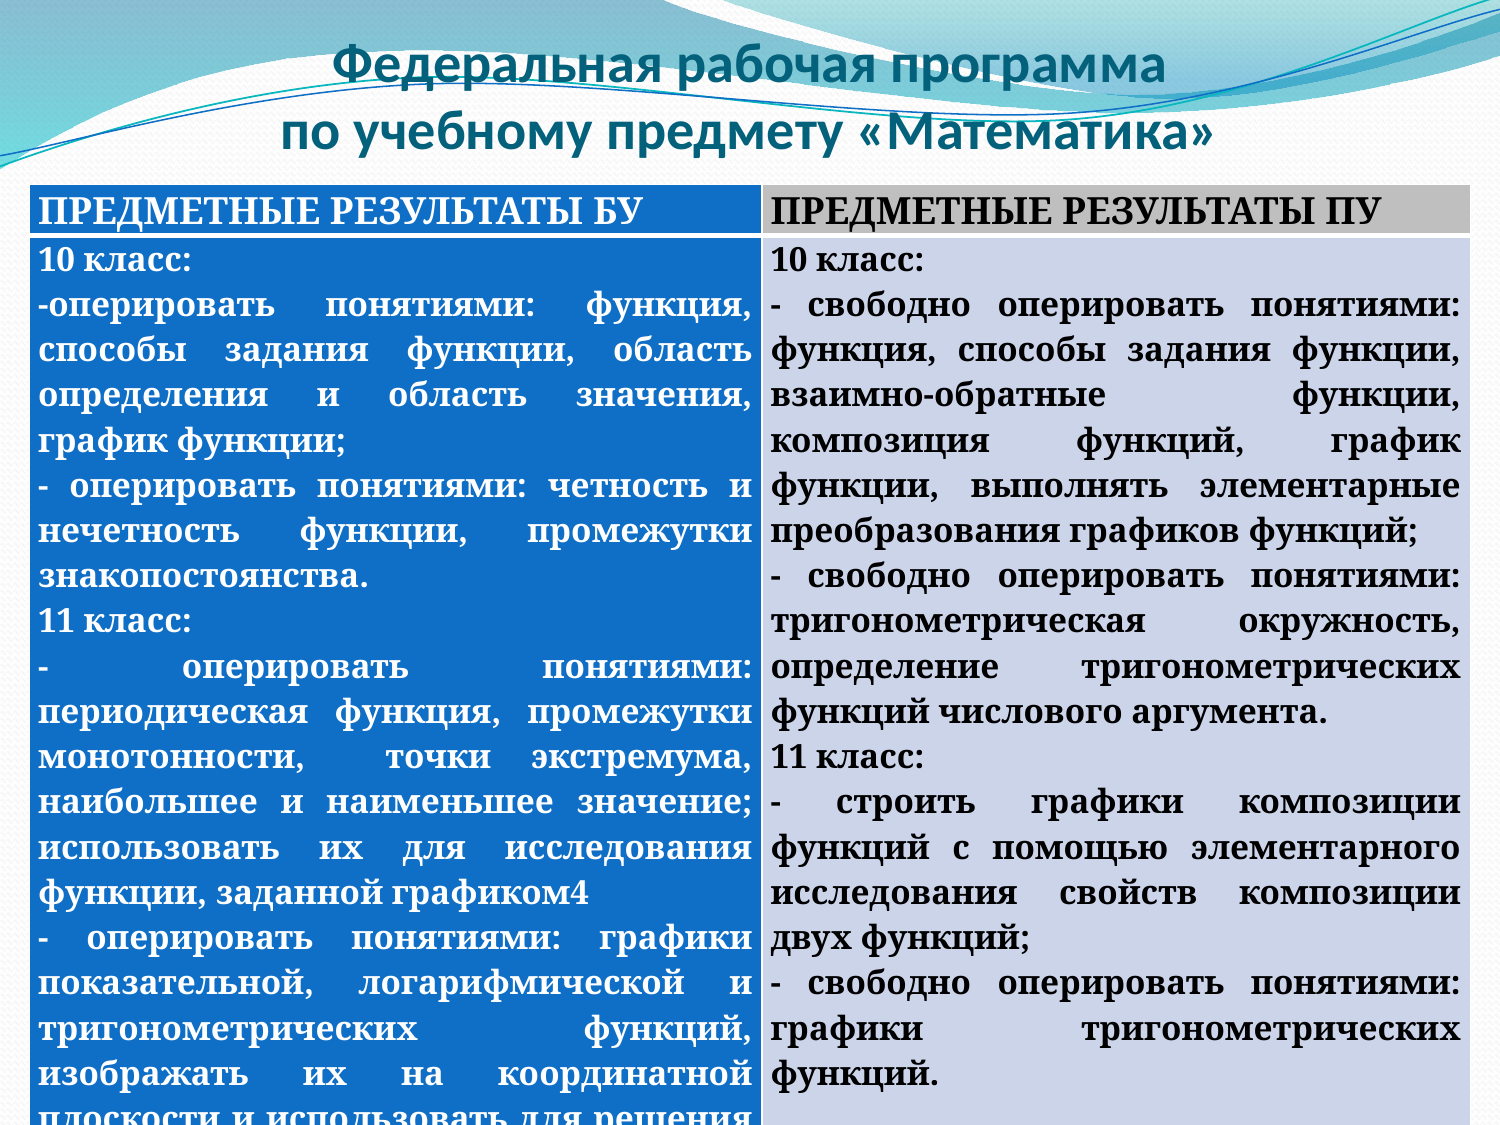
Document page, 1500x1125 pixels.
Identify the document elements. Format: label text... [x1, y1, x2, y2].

title Федеральная рабочая программа по учебному предмету «Математика» [75, 19, 1425, 161]
table_header ПРЕДМЕТНЫЕ РЕЗУЛЬТАТЫ ПУ [763, 185, 1470, 233]
table_header ПРЕДМЕТНЫЕ РЕЗУЛЬТАТЫ БУ [30, 185, 761, 233]
table_cell 10 класс: - свободно оперировать понятиями: функция, способы задания функции, взаимно-обратные функции, композиция функций, график функции, выполнять элементарные преобразования графиков функций; - свободно оперировать понятиями: тригонометрическая окружность, определение тригонометрических функций числового аргумента. 11 класс: - строить графики композиции функций с помощью элементарного исследования свойств композиции двух функций; - свободно оперировать понятиями: графики тригонометрических функций. [763, 238, 1470, 1125]
table_cell 10 класс: -оперировать понятиями: функция, способы задания функции, область определения и область значения, график функции; - оперировать понятиями: четность и нечетность функции, промежутки знакопостоянства. 11 класс: - оперировать понятиями: периодическая функция, промежутки монотонности, точки экстремума, наибольшее и наименьшее значение; использовать их для исследования функции, заданной графиком4 - оперировать понятиями: графики показательной, логарифмической и тригонометрических функций, изображать их на координатной плоскости и использовать для решения уравнений и неравенств. [30, 238, 761, 1125]
